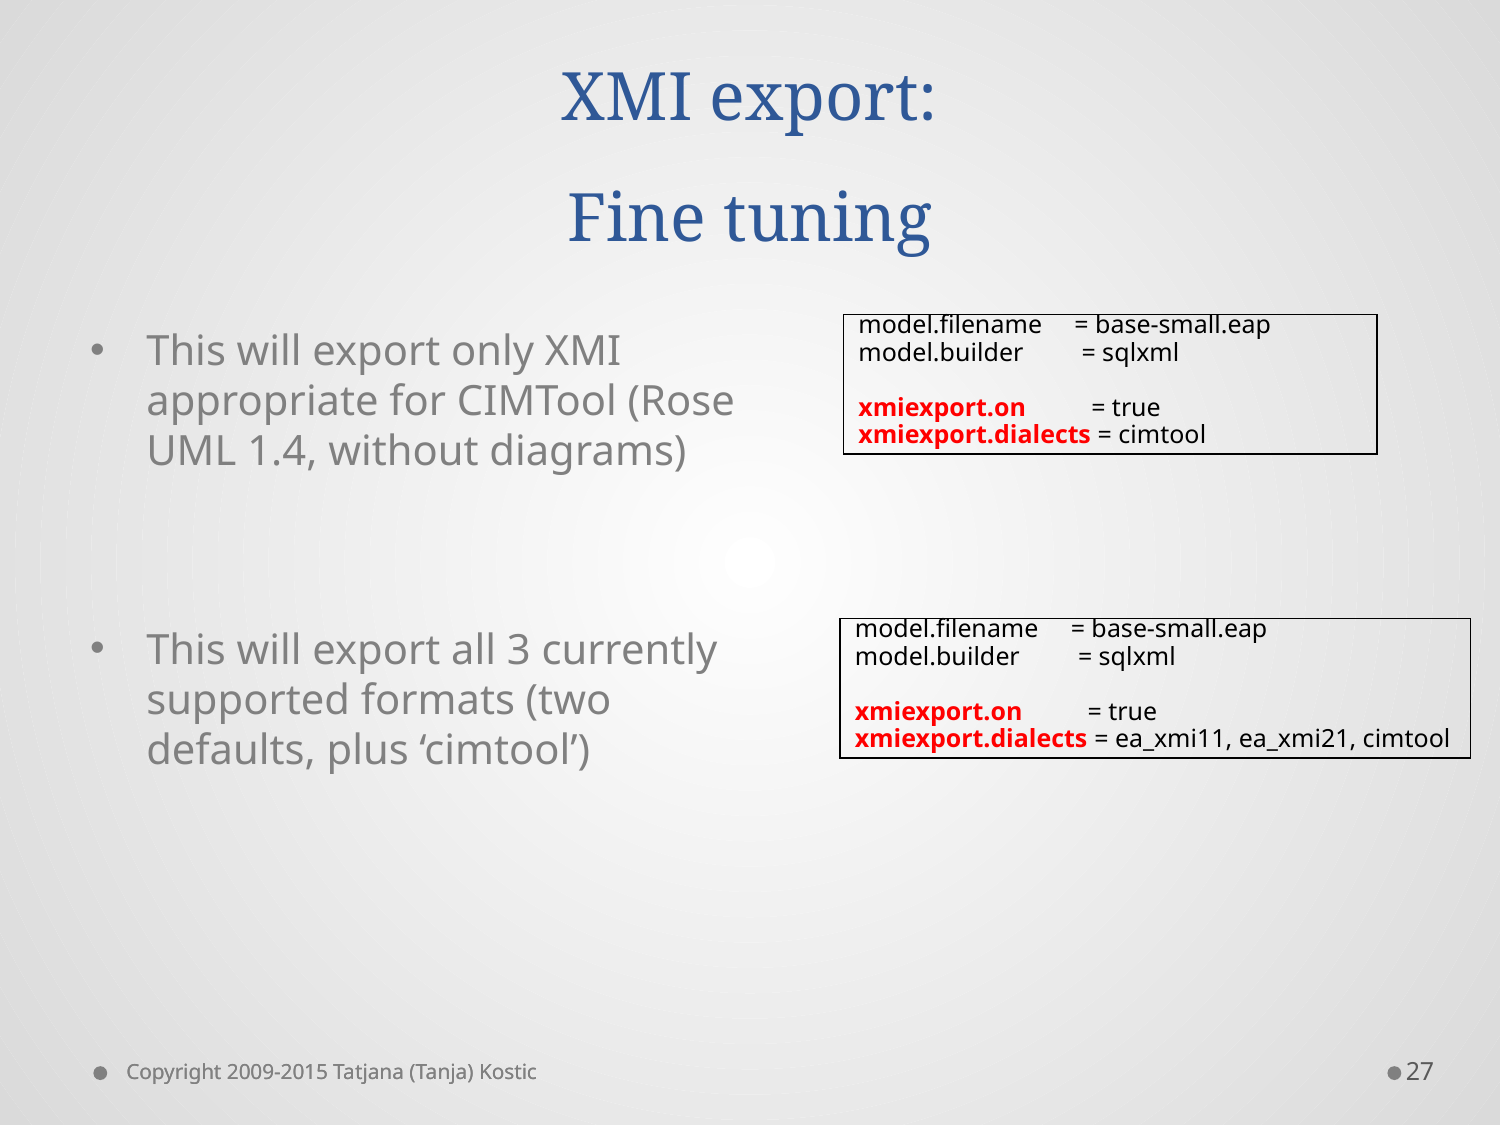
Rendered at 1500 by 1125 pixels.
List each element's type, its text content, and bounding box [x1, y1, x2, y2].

text_box model.filename = base-small.eap model.builder = sqlxml xmiexport.on = true xmiexport.dialects = cimtool [843, 314, 1378, 454]
title XMI export: Fine tuning [75, 0, 1425, 263]
text_box [87, 614, 799, 940]
list This will export only XMI appropriate for CIMTool (Rose UML 1.4, without diagrams) [75, 316, 786, 615]
text_box This will export all 3 currently supported formats (two defaults, plus ‘cimtool’) [74, 615, 786, 941]
slide_number 27 [1401, 1042, 1494, 1103]
text_box model.filename = base-small.eap model.builder = sqlxml xmiexport.on = true xmiexport.dialects = ea_xmi11, ea_xmi21, cimtool [840, 618, 1471, 759]
